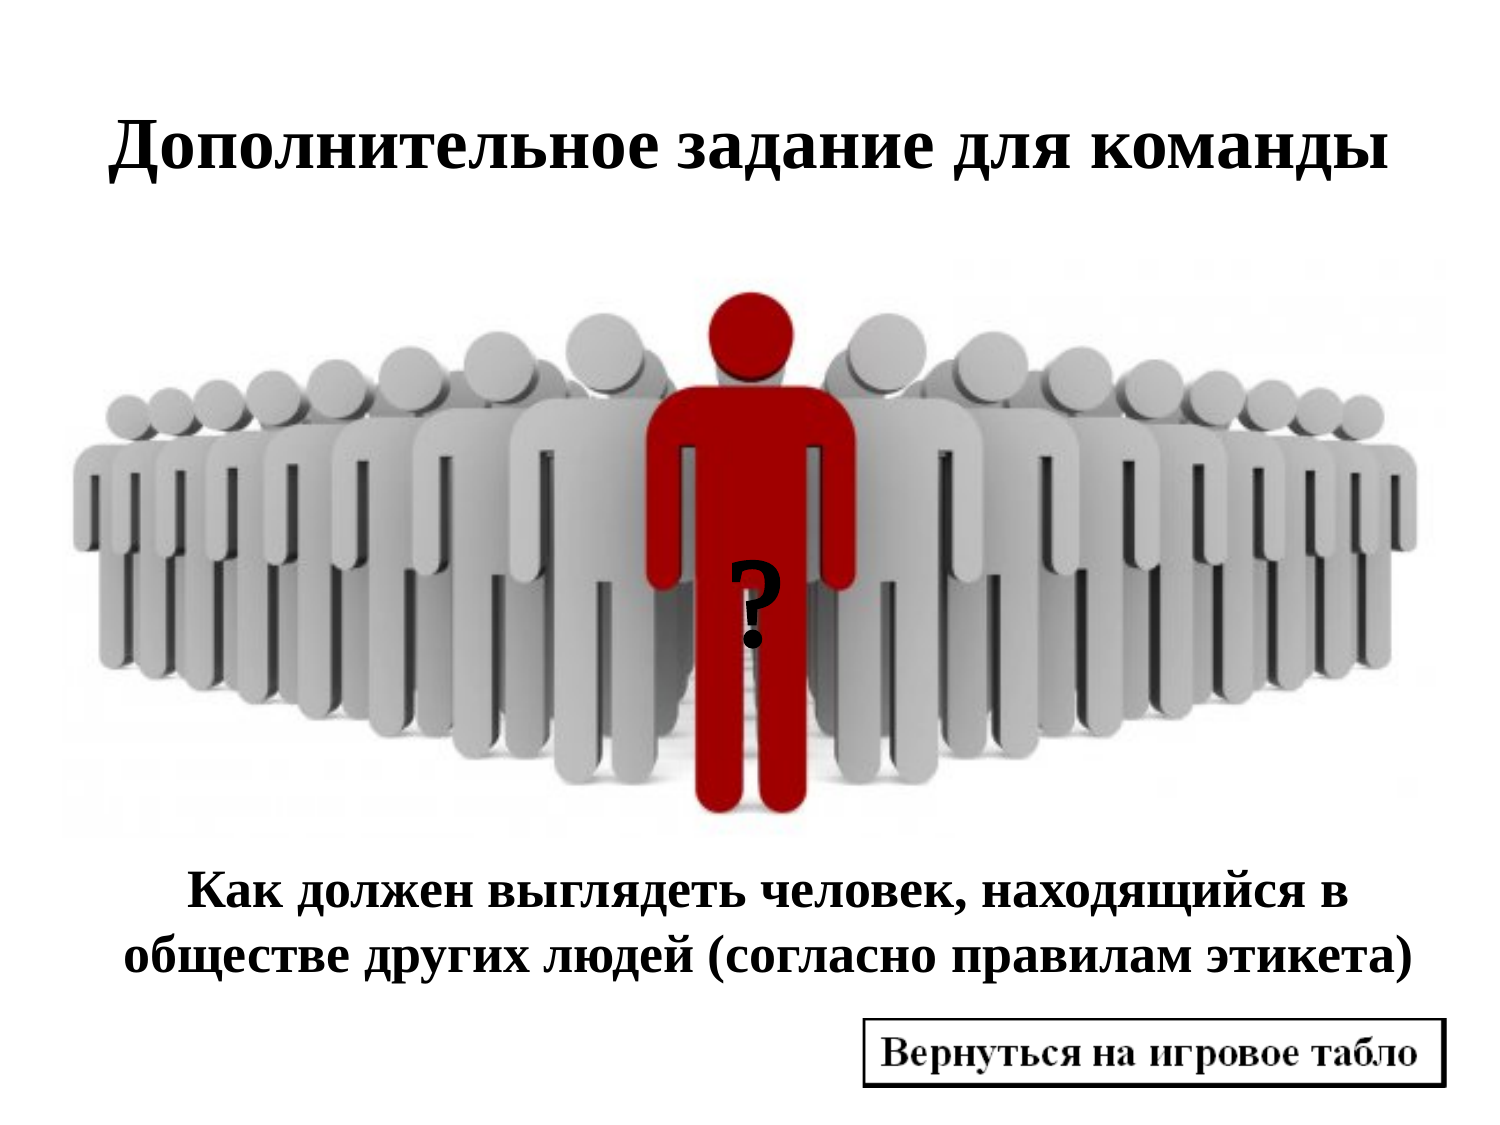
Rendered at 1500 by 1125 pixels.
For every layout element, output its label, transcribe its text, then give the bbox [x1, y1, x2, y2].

text_box Как должен выглядеть человек, находящийся в обществе других людей (согласно правилам этикета) [75, 825, 1463, 1013]
picture [862, 1018, 1451, 1088]
title Дополнительное задание для команды [75, 45, 1425, 233]
picture [62, 249, 1447, 838]
